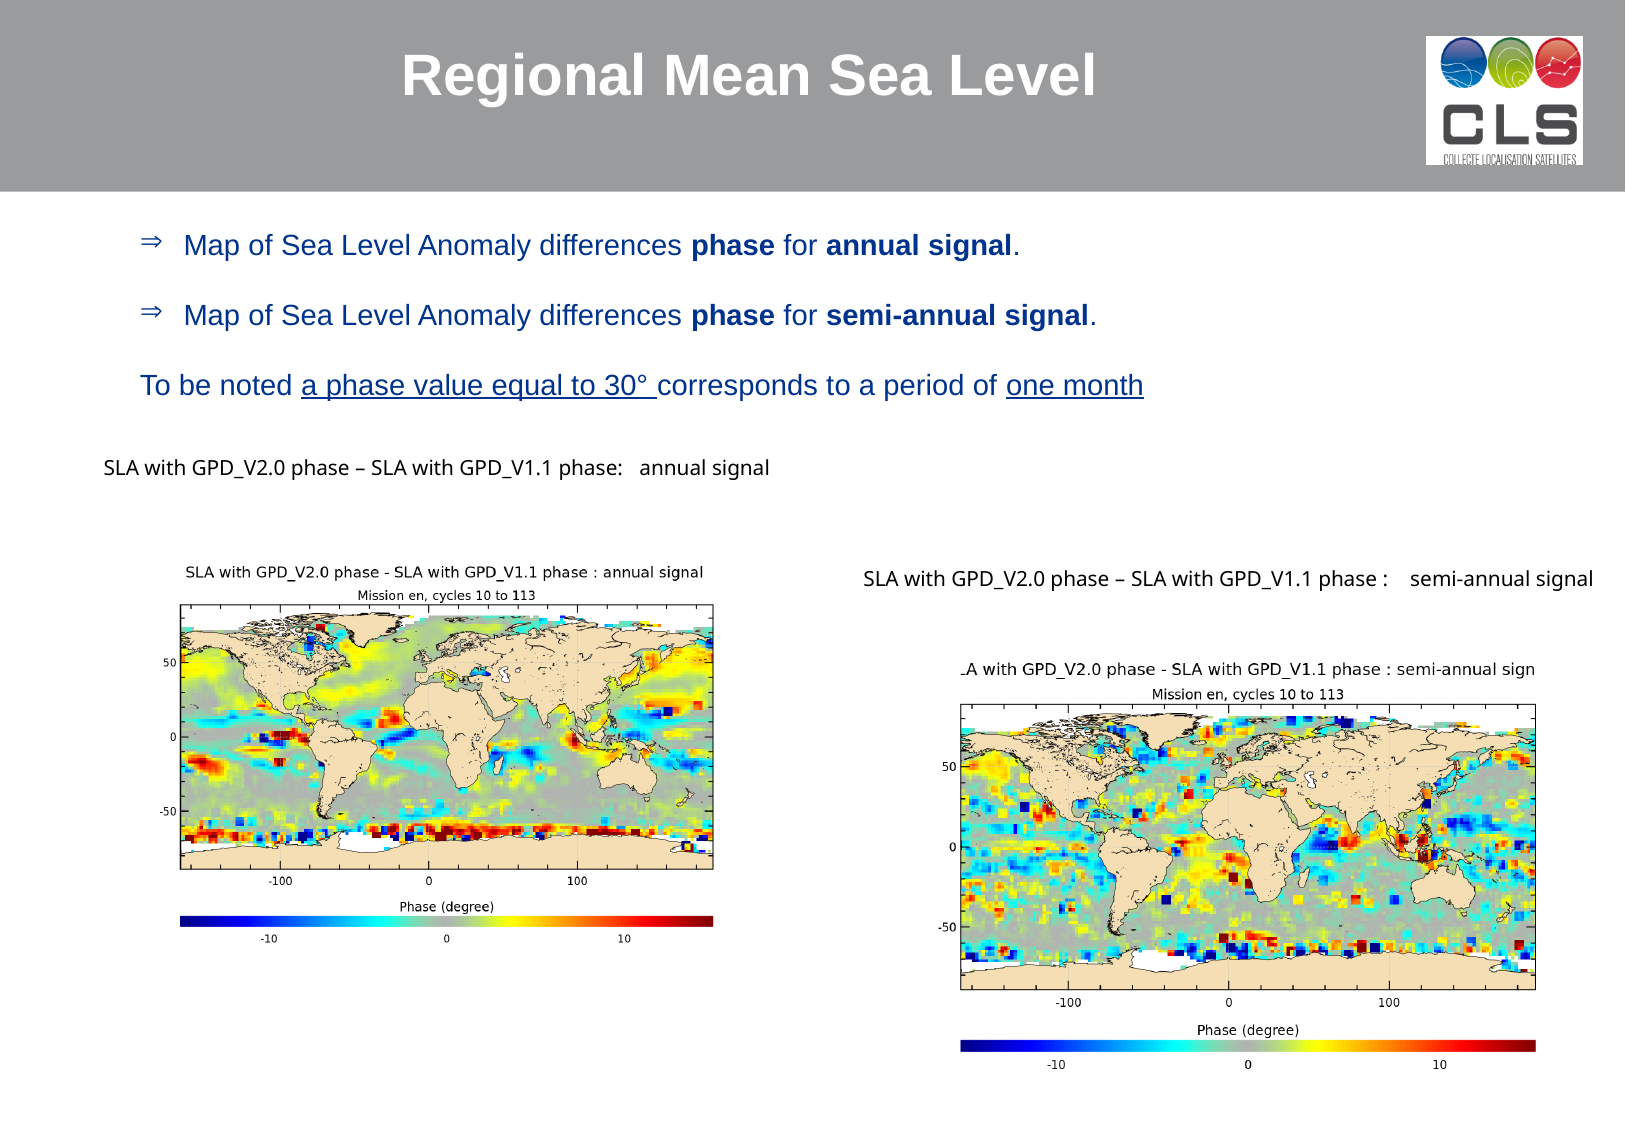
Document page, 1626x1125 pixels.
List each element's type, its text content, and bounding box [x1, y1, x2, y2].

text_box SLA with GPD_V2.0 phase – SLA with GPD_V1.1 phase: annual signal [48, 447, 826, 488]
picture [890, 642, 1569, 1094]
text_box SLA with GPD_V2.0 phase – SLA with GPD_V1.1 phase : semi-annual signal [840, 558, 1618, 599]
text_box Regional Mean Sea Level [386, 40, 1162, 119]
text_box Map of Sea Level Anomaly differences phase for annual signal. Map of Sea Level Anomaly differences phase for semi-annual signal. To be noted a phase value equal to 30° corresponds to a period of one month [125, 219, 1515, 409]
picture [1426, 36, 1583, 165]
picture [115, 547, 744, 966]
